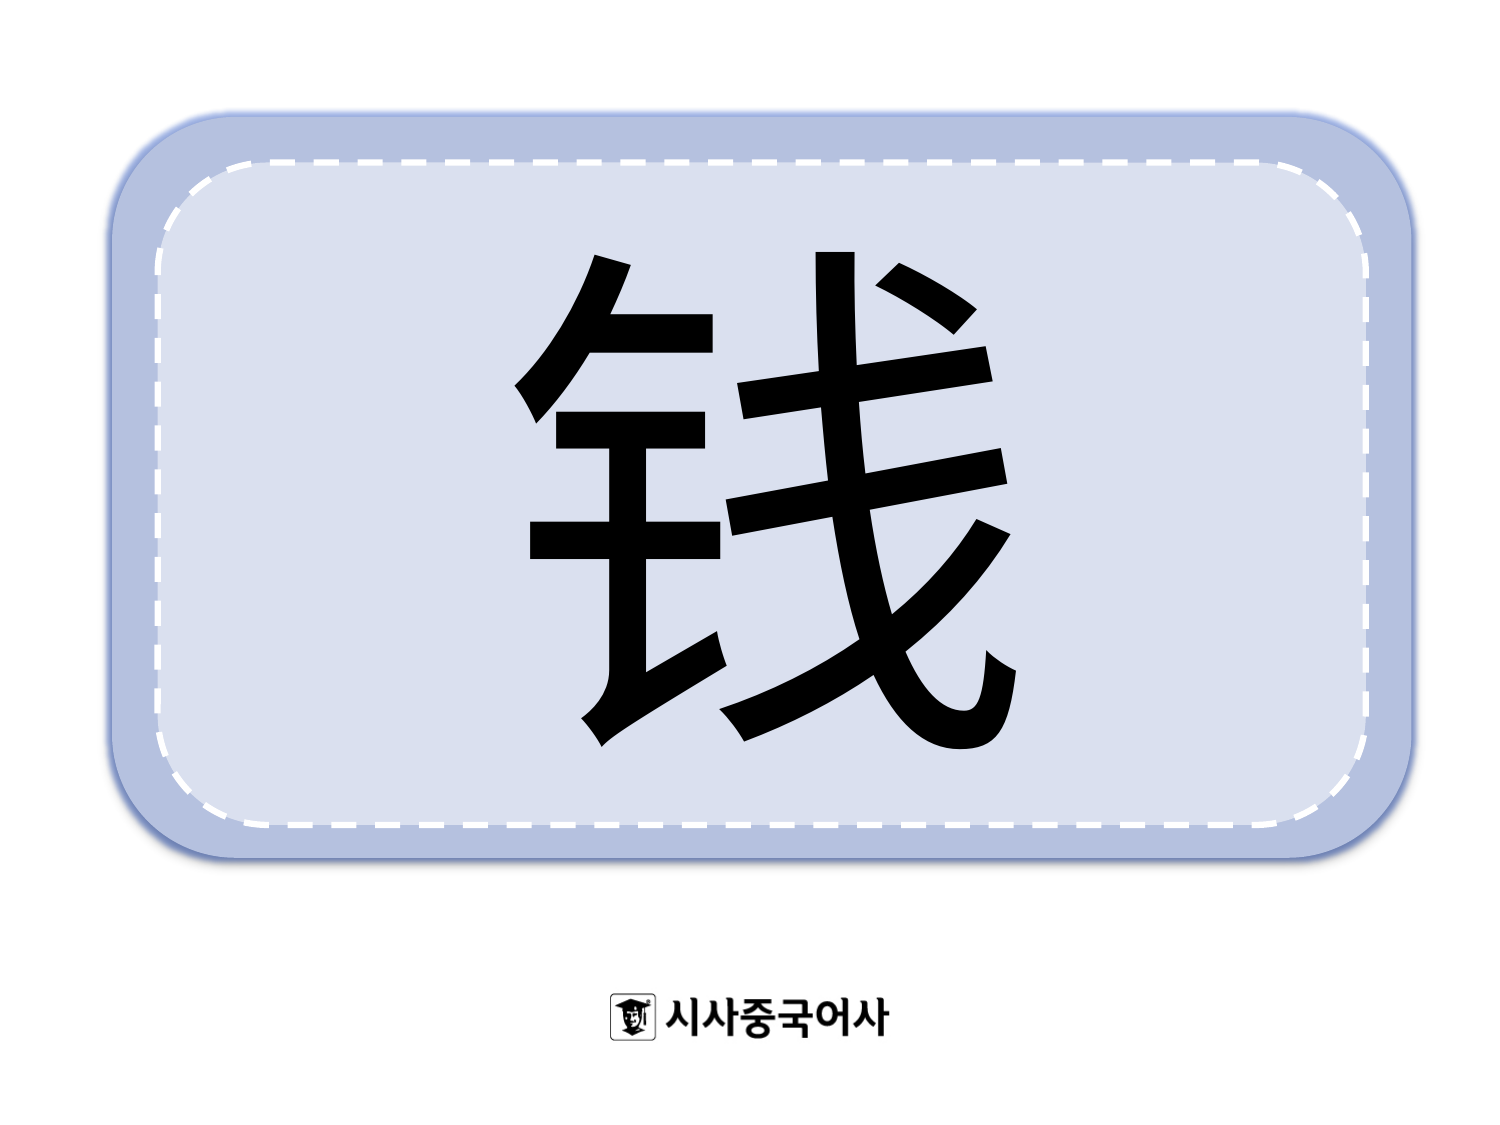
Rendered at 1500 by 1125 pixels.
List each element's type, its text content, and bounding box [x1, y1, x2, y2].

text_box 钱 [162, 160, 1371, 824]
picture [602, 987, 898, 1047]
